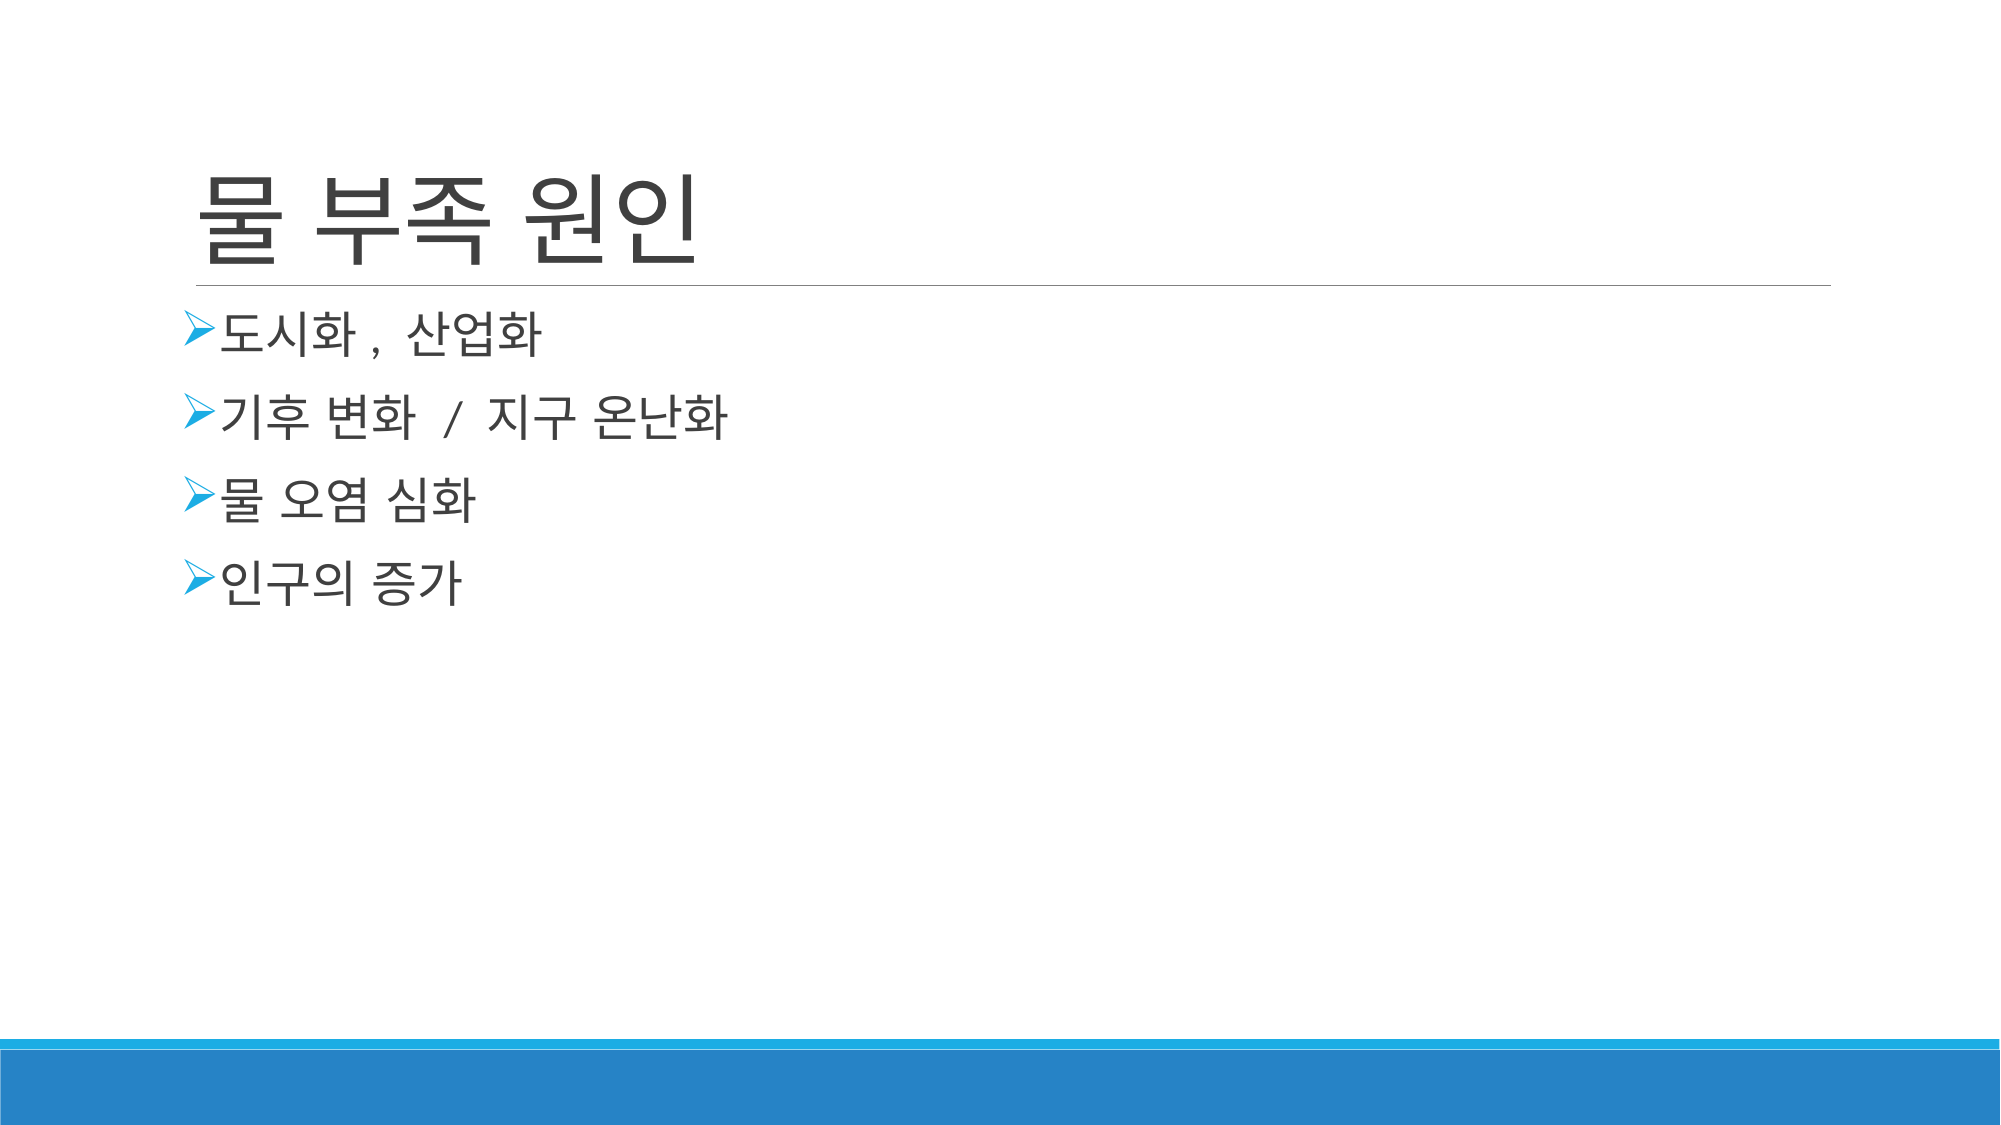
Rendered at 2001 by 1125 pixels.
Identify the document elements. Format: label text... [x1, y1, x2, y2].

title 물 부족 원인 [180, 47, 1830, 285]
list 도시화, 산업화 기후 변화 / 지구 온난화 물 오염 심화 인구의 증가 [180, 302, 1830, 963]
